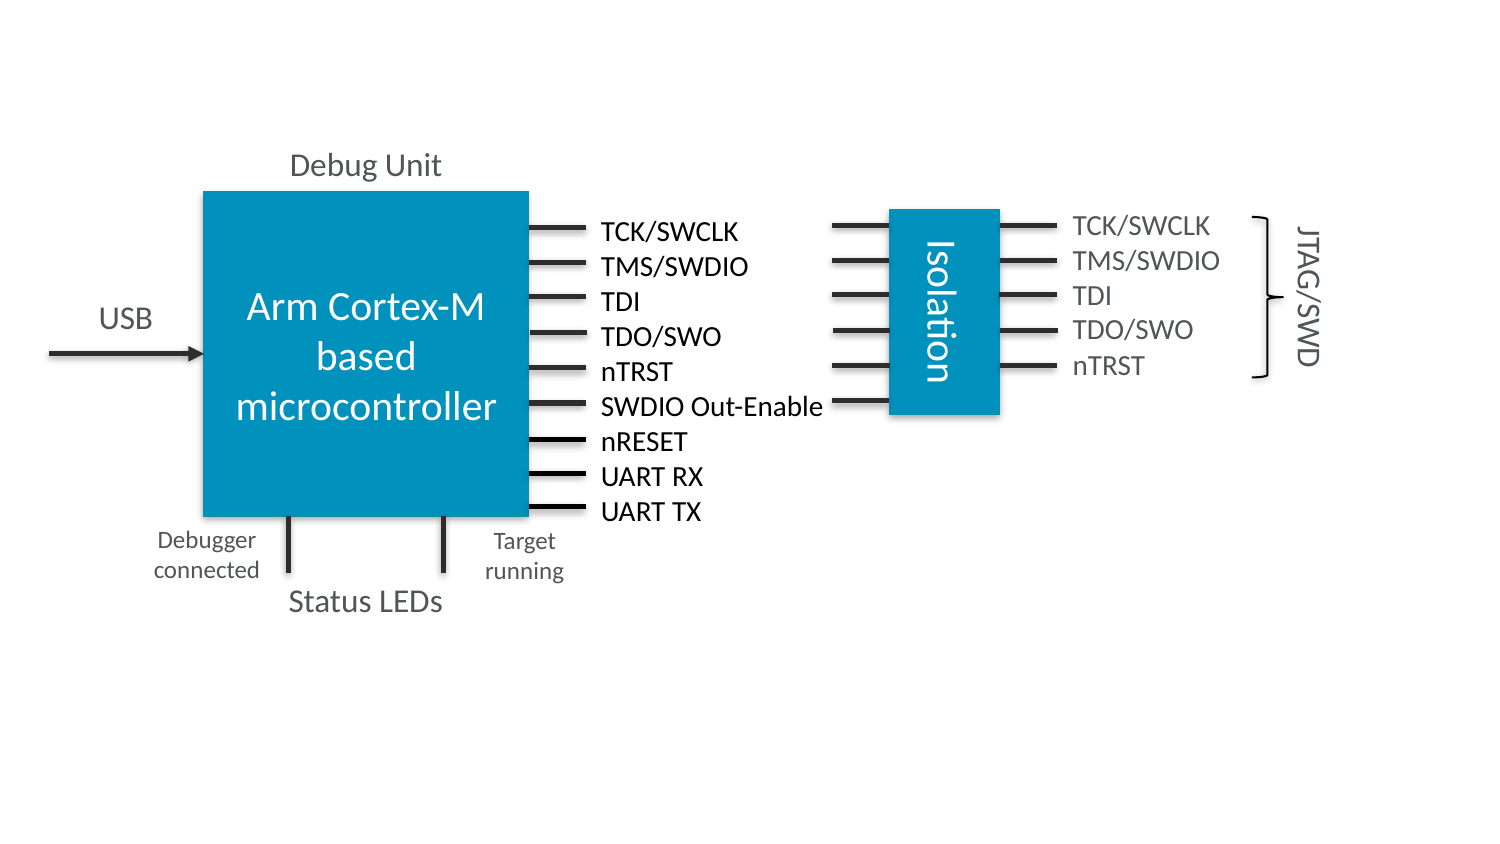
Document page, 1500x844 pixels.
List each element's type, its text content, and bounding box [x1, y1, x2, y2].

text_box Status LEDs [203, 571, 529, 627]
text_box TCK/SWCLK TMS/SWDIO TDI TDO/SWO nTRST SWDIO Out-Enable nRESET UART RX UART TX [586, 204, 854, 535]
text_box TCK/SWCLK TMS/SWDIO TDI TDO/SWO nTRST [1057, 198, 1251, 389]
text_box Isolation [888, 209, 1000, 416]
text_box USB [48, 288, 204, 344]
text_box Arm Cortex-M based microcontroller [203, 191, 529, 517]
text_box [1251, 214, 1283, 380]
text_box Debugger connected [125, 516, 289, 591]
text_box Debug Unit [203, 135, 529, 190]
text_box Target running [443, 517, 607, 593]
text_box JTAG/SWD [1283, 207, 1339, 388]
